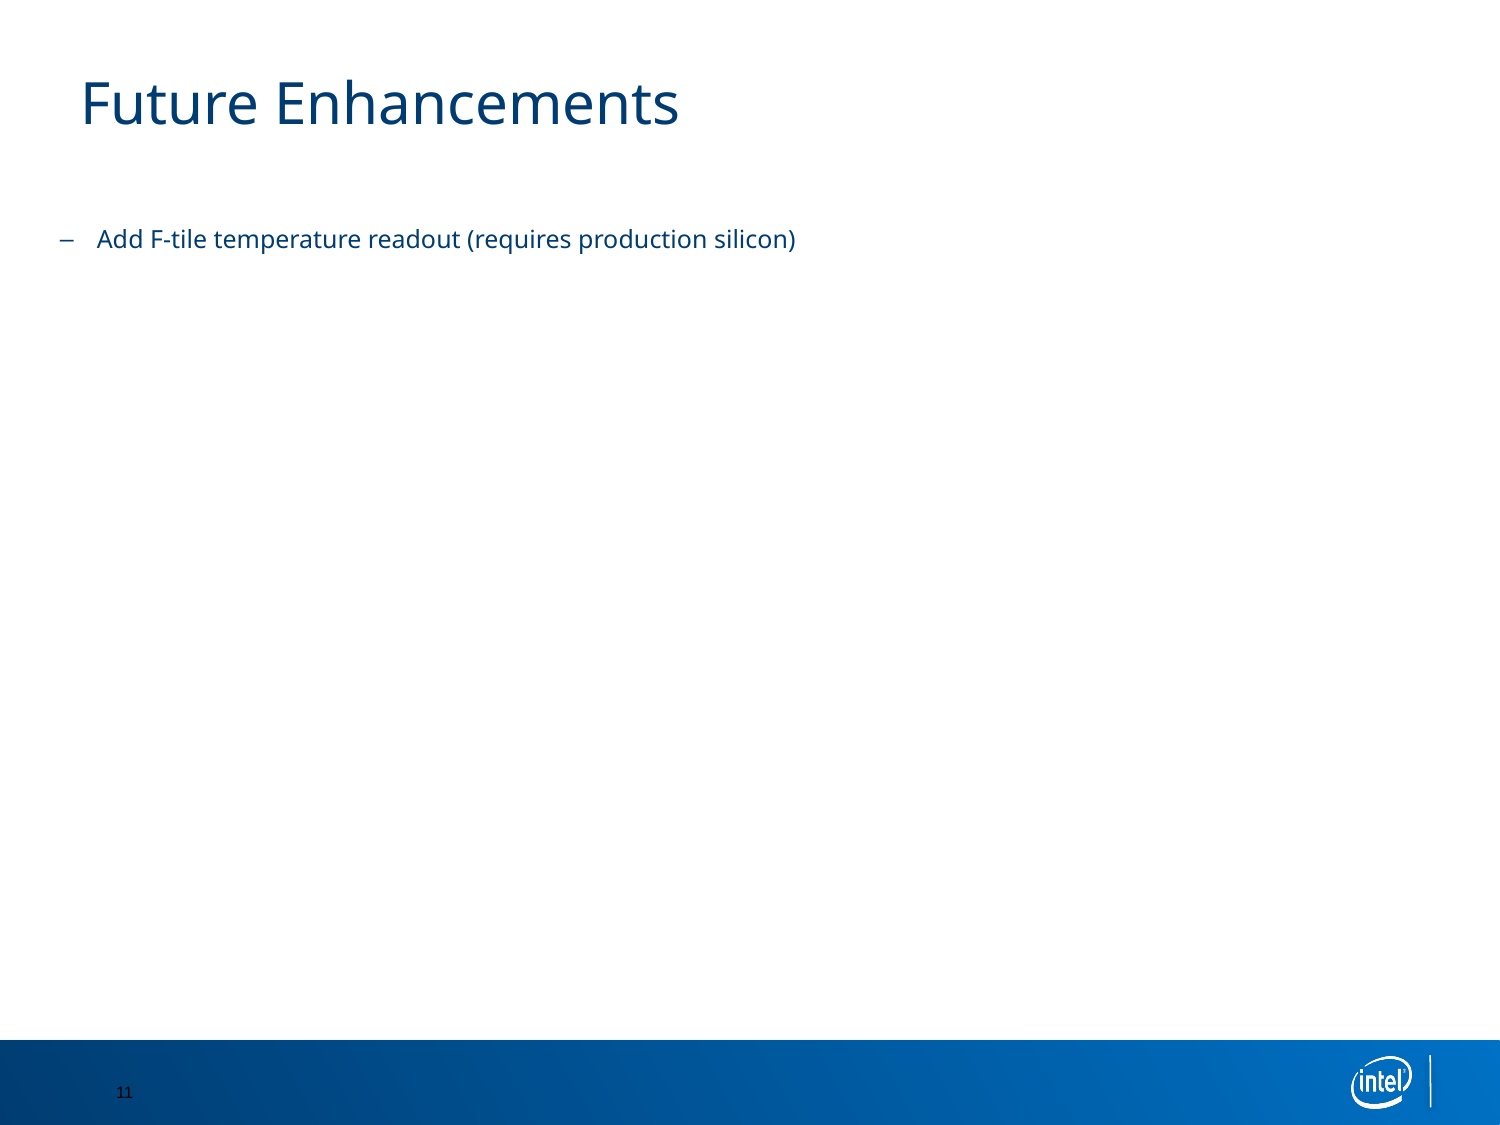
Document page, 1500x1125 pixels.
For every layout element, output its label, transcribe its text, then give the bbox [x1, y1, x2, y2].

picture [1351, 1056, 1412, 1109]
list Add F-tile temperature readout (requires production silicon) [59, 174, 1441, 939]
slide_number 11 [19, 1069, 134, 1116]
title Future Enhancements [80, 65, 1458, 194]
